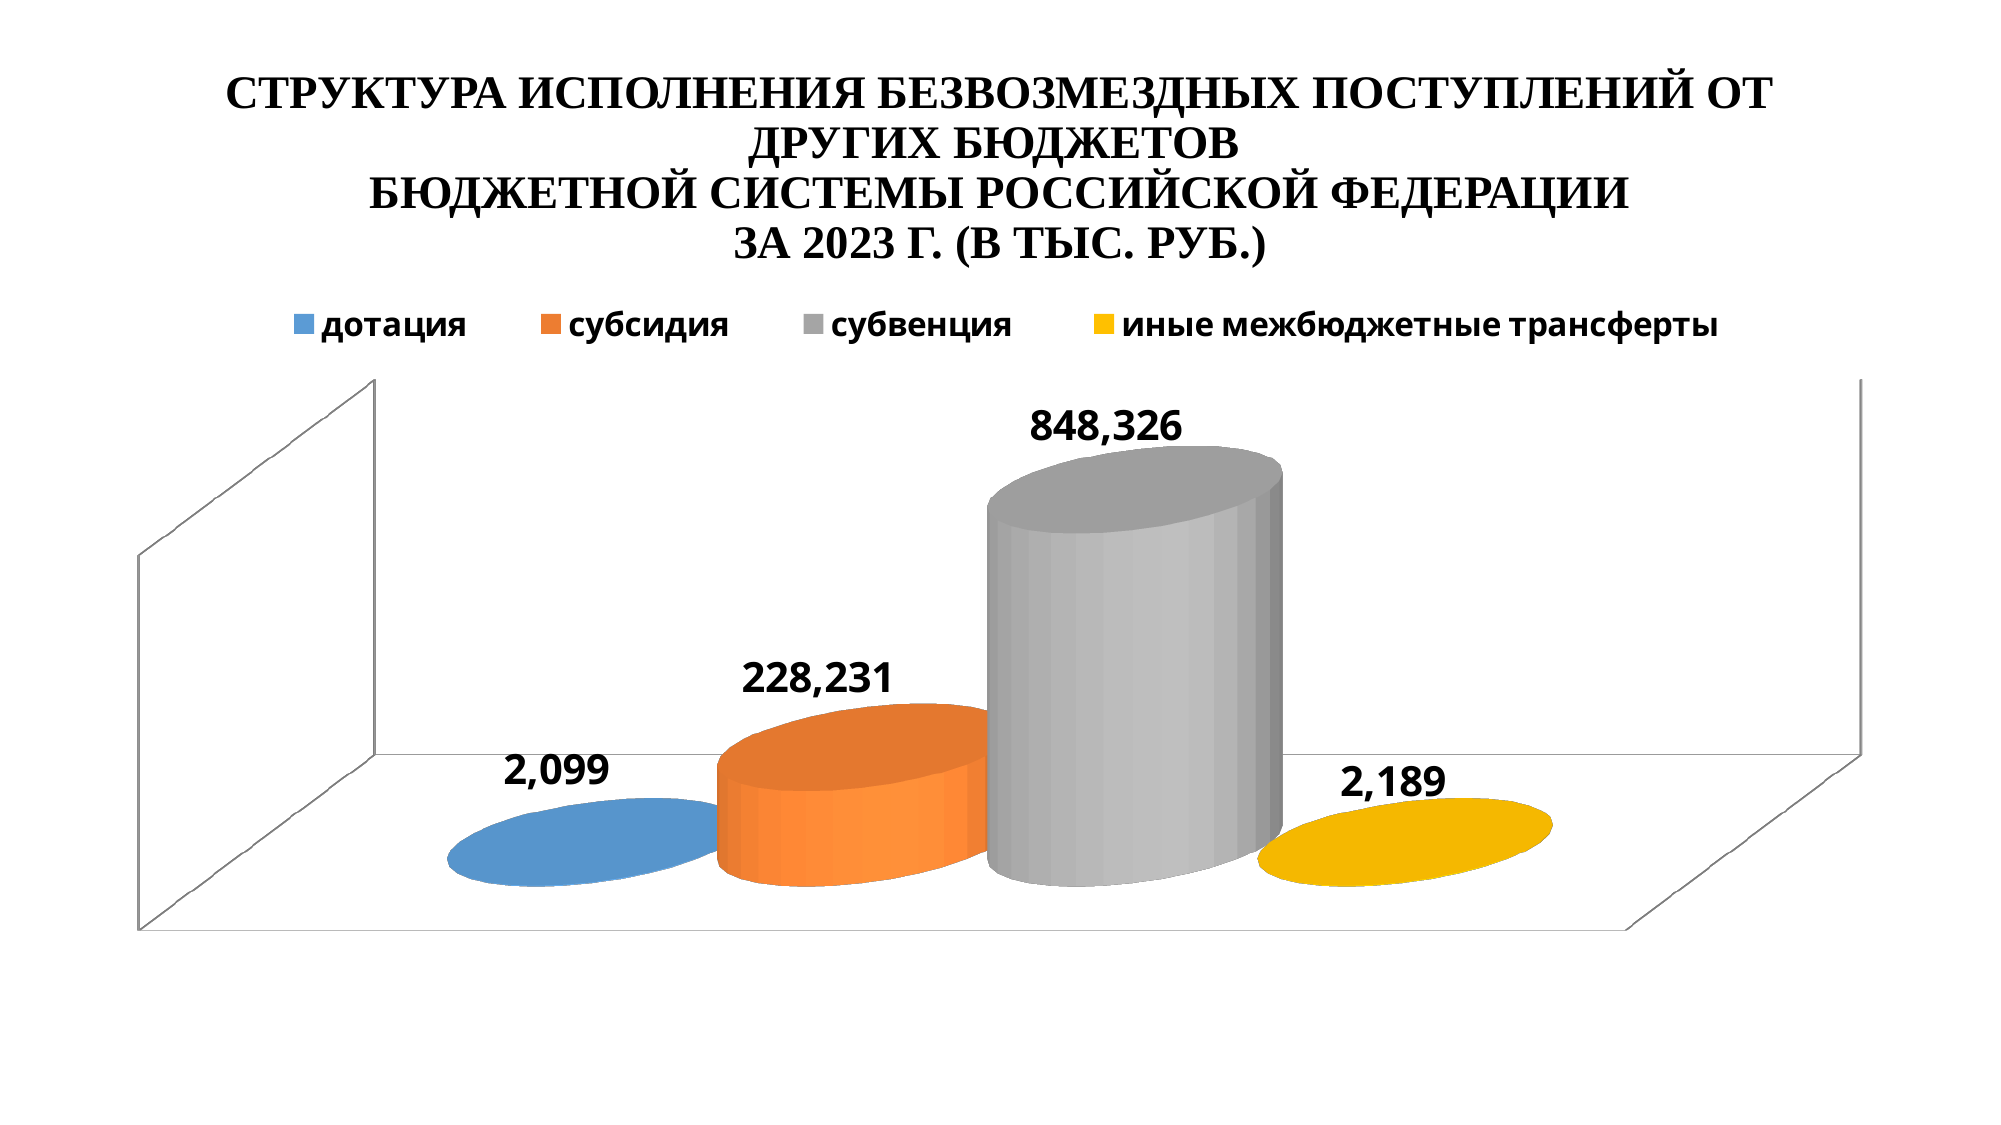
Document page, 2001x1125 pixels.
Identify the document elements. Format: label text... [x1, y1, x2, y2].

title СТРУКТУРА ИСПОЛНЕНИЯ БЕЗВОЗМЕЗДНЫХ ПОСТУПЛЕНИЙ ОТ ДРУГИХ БЮДЖЕТОВ БЮДЖЕТНОЙ СИСТЕМЫ РОССИЙСКОЙ ФЕДЕРАЦИИ ЗА 2023 Г. (В ТЫС. РУБ.) [137, 59, 1863, 278]
chart [137, 299, 1863, 1014]
